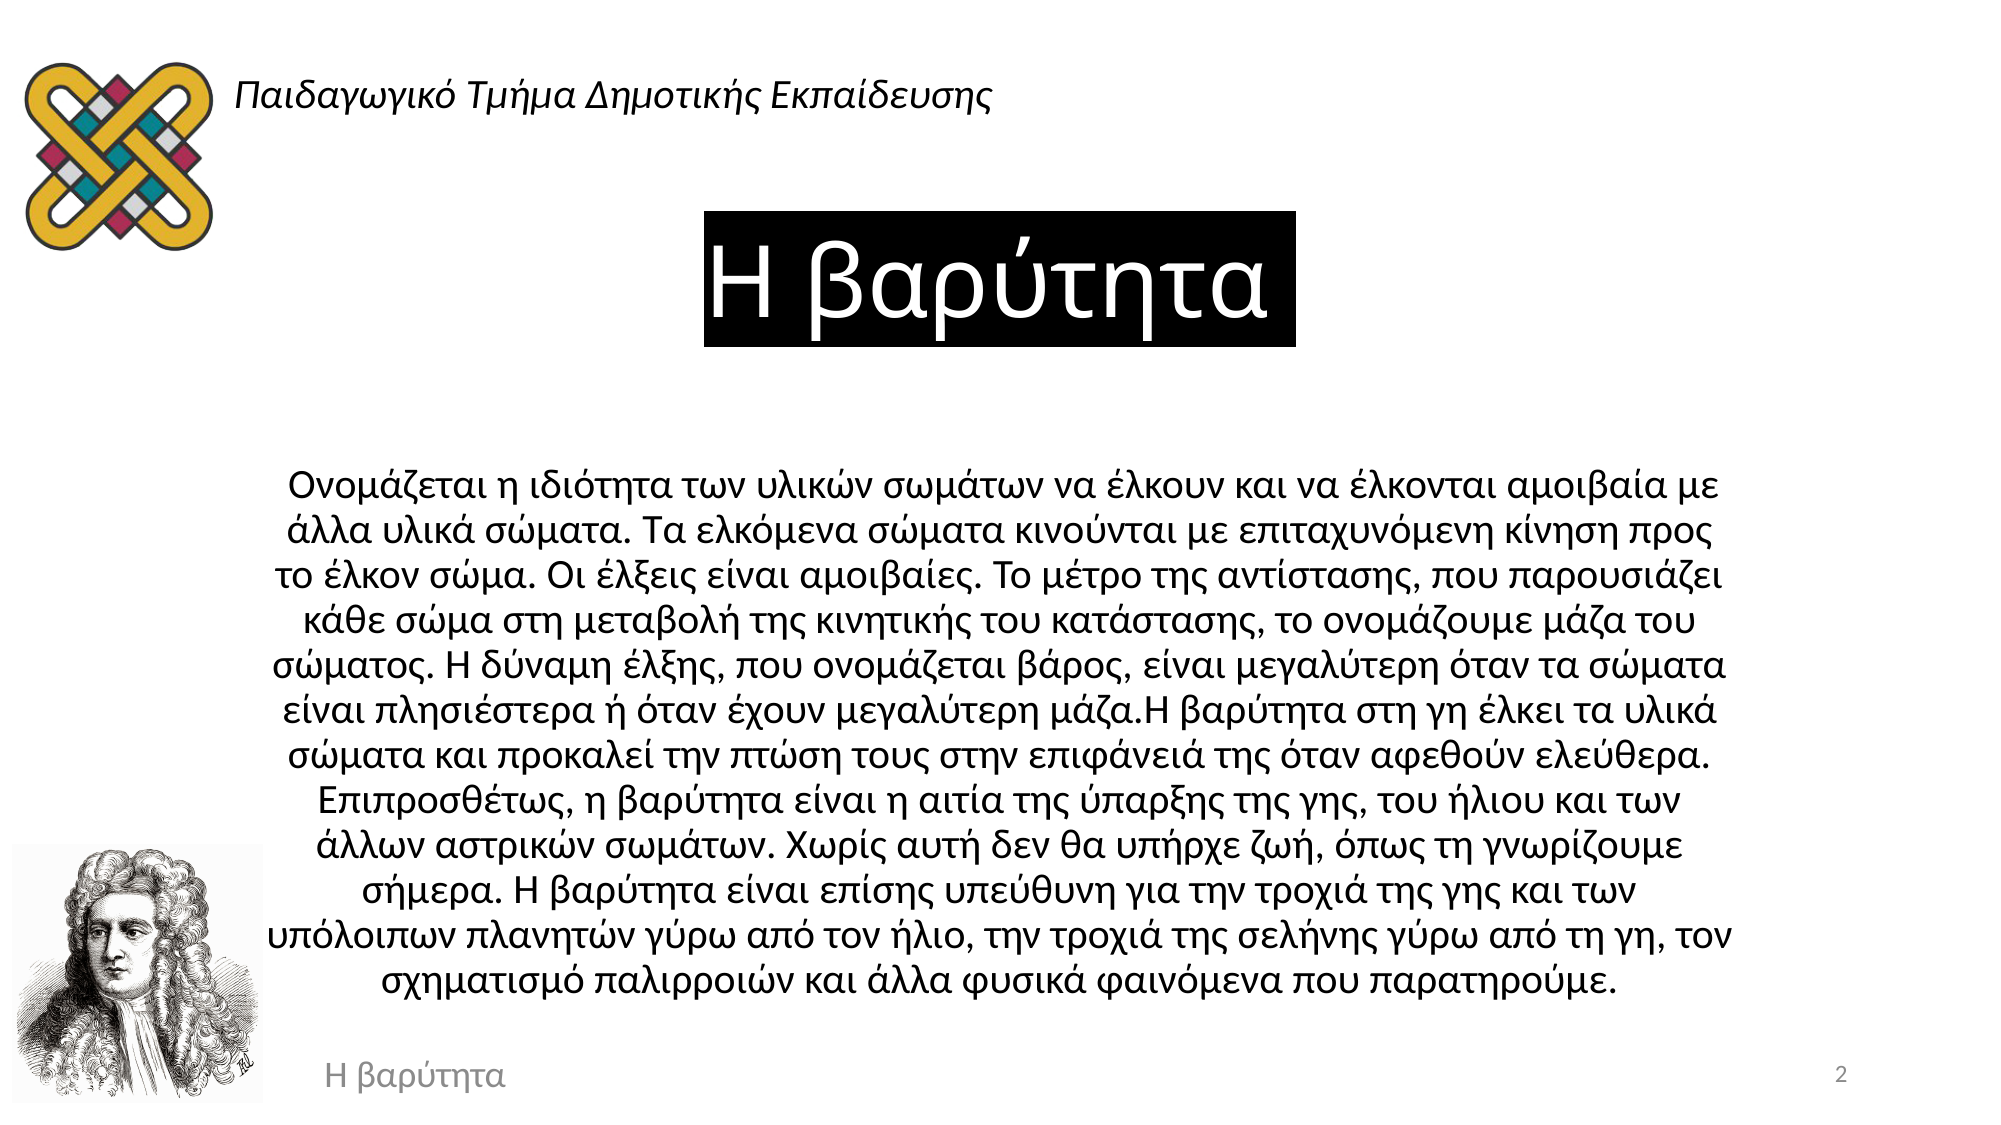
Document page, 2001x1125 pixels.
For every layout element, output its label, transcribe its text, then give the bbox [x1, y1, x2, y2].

picture [12, 844, 263, 1103]
subtitle Ονομάζεται η ιδιότητα των υλικών σωμάτων να έλκουν και να έλκονται αμοιβαία με άλλα υλικά σώματα. Τα ελκόμενα σώματα κινούνται με επιταχυνόμενη κίνηση προς το έλκον σώμα. Οι έλξεις είναι αμοιβαίες. Το μέτρο της αντίστασης, που παρουσιάζει κάθε σώμα στη μεταβολή της κινητικής του κατάστασης, το ονομάζουμε μάζα του σώματος. Η δύναμη έλξης, που ονομάζεται βάρος, είναι μεγαλύτερη όταν τα σώματα είναι πλησιέστερα ή όταν έχουν μεγαλύτερη μάζα.Η βαρύτητα στη γη έλκει τα υλικά σώματα και προκαλεί την πτώση τους στην επιφάνειά της όταν αφεθούν ελεύθερα. Επιπροσθέτως, η βαρύτητα είναι η αιτία της ύπαρξης της γης, του ήλιου και των άλλων αστρικών σωμάτων. Χωρίς αυτή δεν θα υπήρχε ζωή, όπως τη γνωρίζουμε σήμερα. Η βαρύτητα είναι επίσης υπεύθυνη για την τροχιά της γης και των υπόλοιπων πλανητών γύρω από τον ήλιο, την τροχιά της σελήνης γύρω από τη γη, τον σχηματισμό παλιρροιών και άλλα φυσικά φαινόμενα που παρατηρούμε. [249, 455, 1750, 863]
slide_number 2 [1412, 1042, 1863, 1103]
picture [4, 42, 233, 271]
footer Η βαρύτητα [137, 1042, 694, 1103]
title Η βαρύτητα [249, 141, 1750, 347]
